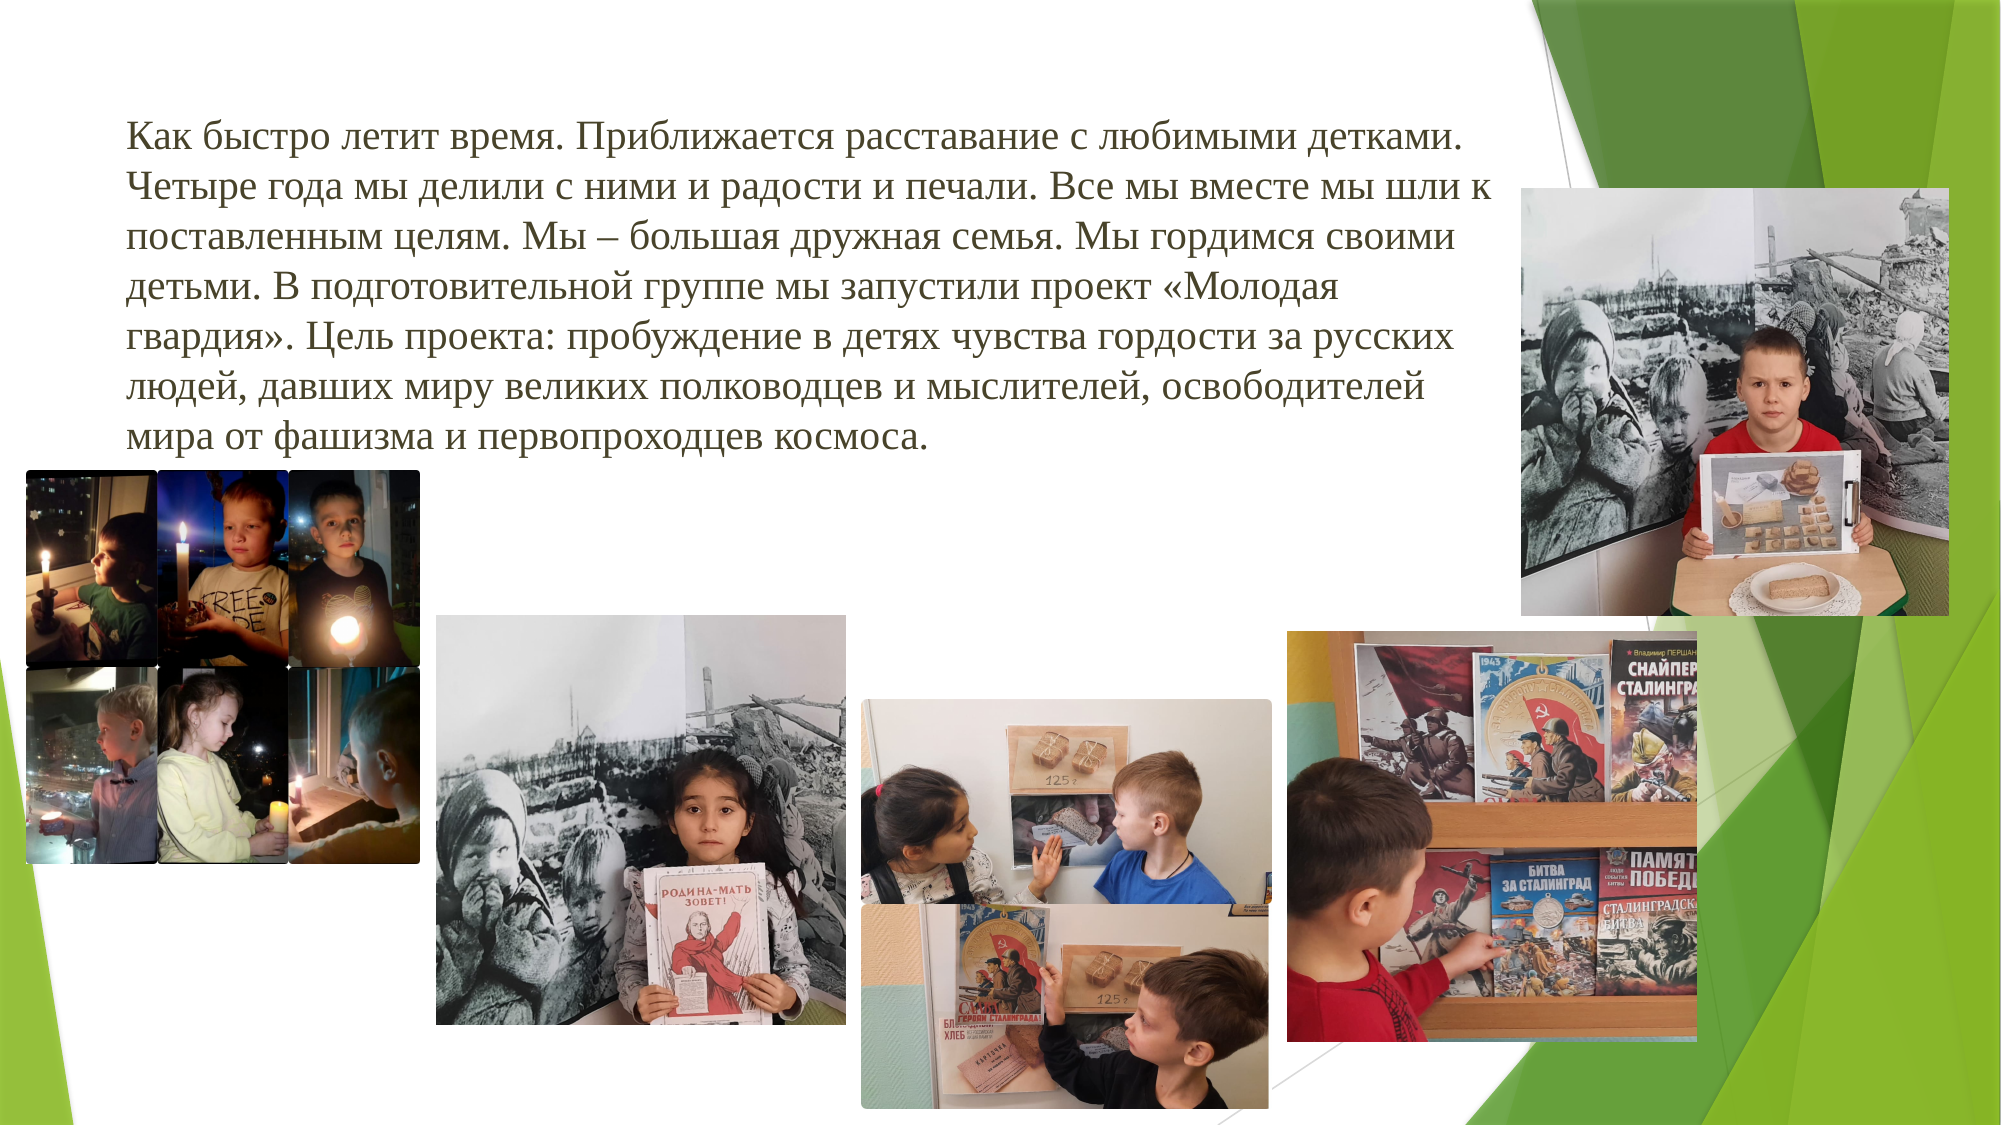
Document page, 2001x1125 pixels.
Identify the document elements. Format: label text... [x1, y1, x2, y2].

picture [1286, 631, 1698, 1042]
picture [435, 614, 847, 1026]
picture [1520, 188, 1949, 617]
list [26, 469, 421, 865]
picture [861, 698, 1272, 1110]
title Как быстро летит время. Приближается расставание с любимыми детками. Четыре года мы делили с ними и радости и печали. Все мы вместе мы шли к поставленным целям. Мы – большая дружная семья. Мы гордимся своими детьми. В подготовительной группе мы запустили проект «Молодая гвардия». Цель проекта: пробуждение в детях чувства гордости за русских людей, давших миру великих полководцев и мыслителей, освободителей мира от фашизма и первопроходцев космоса. [111, 99, 1522, 494]
